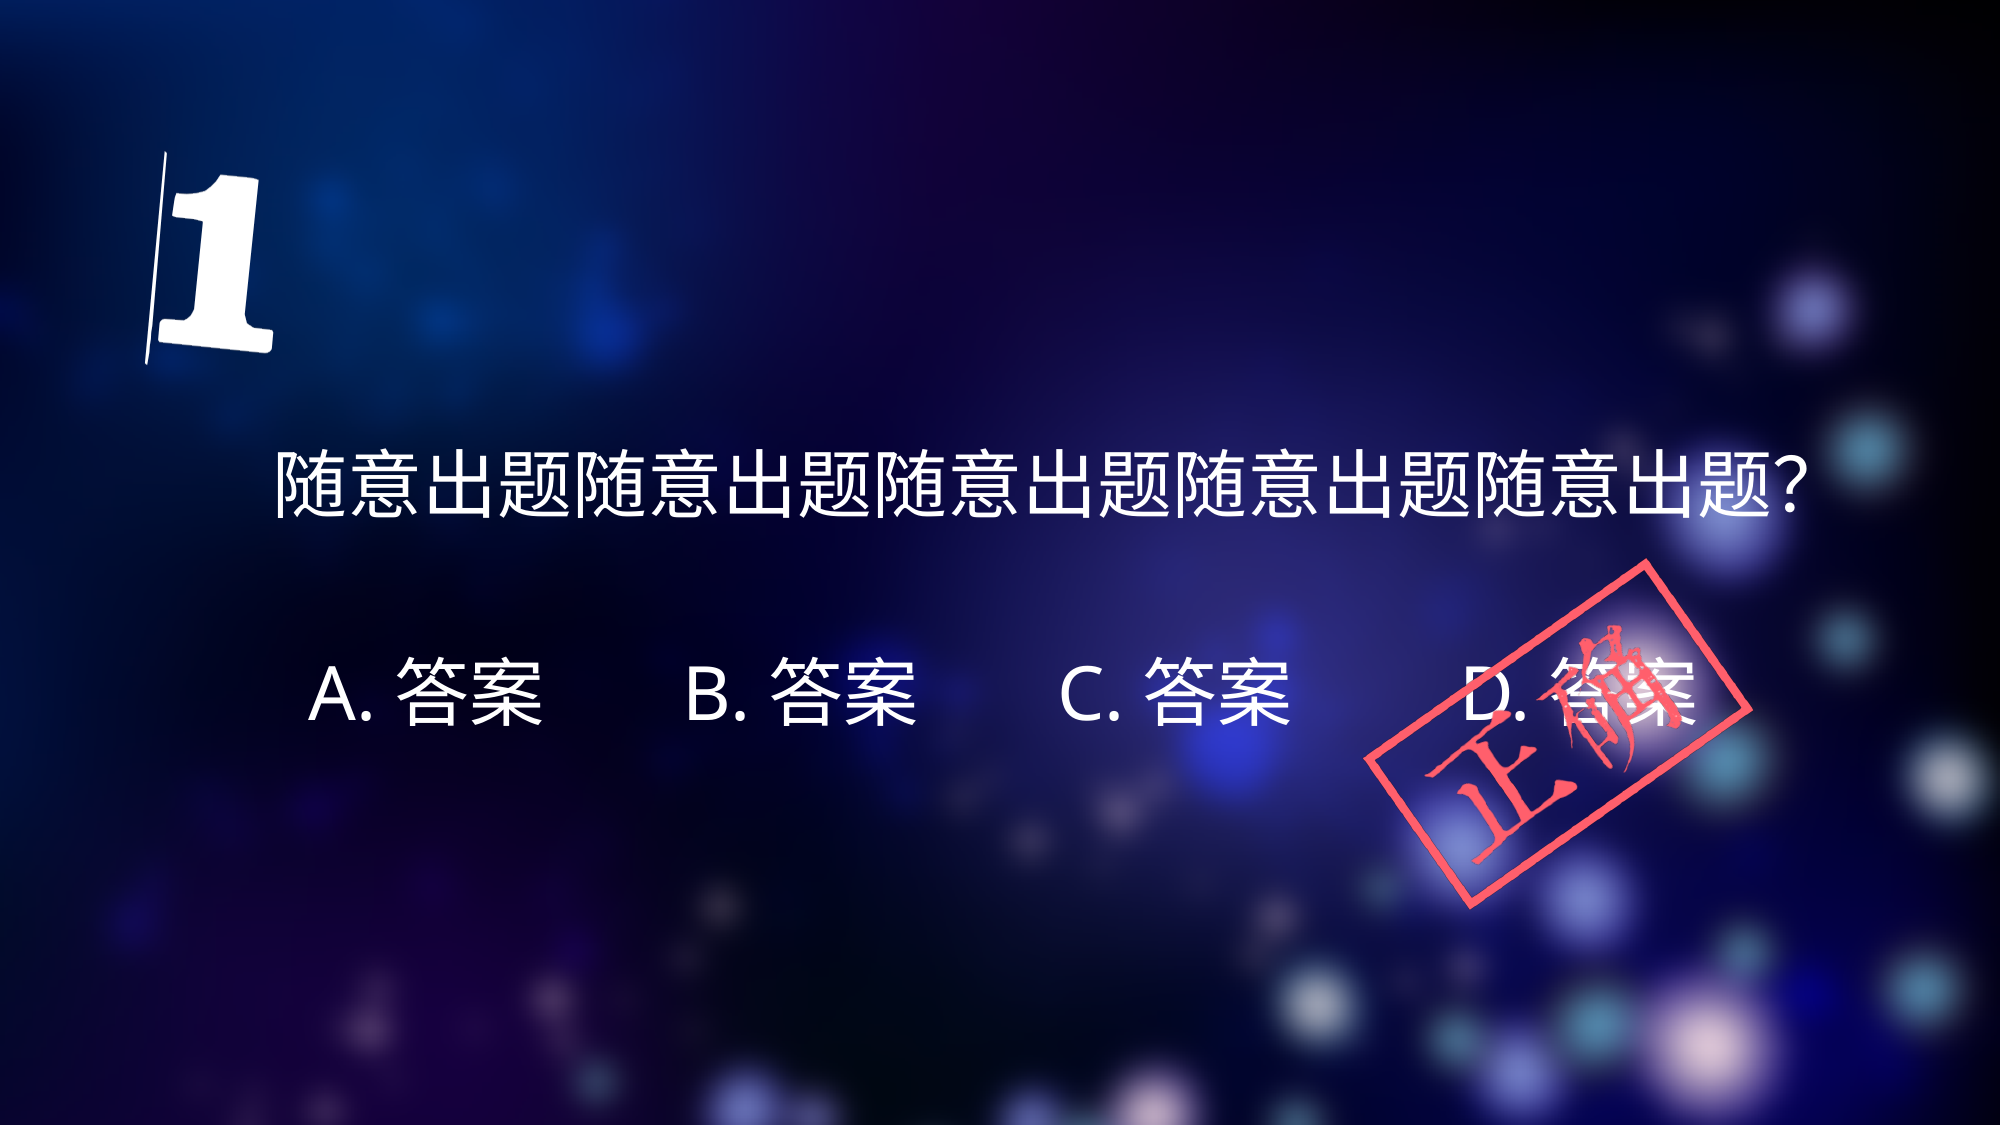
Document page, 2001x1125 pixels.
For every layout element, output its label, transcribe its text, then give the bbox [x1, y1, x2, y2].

picture [0, 0, 2000, 1125]
text_box 随意出题随意出题随意出题随意出题随意出题？ [440, 429, 1933, 535]
text_box B.答案 [668, 637, 1015, 743]
text_box C.答案 [1042, 637, 1332, 743]
text_box A.答案 [293, 637, 641, 743]
